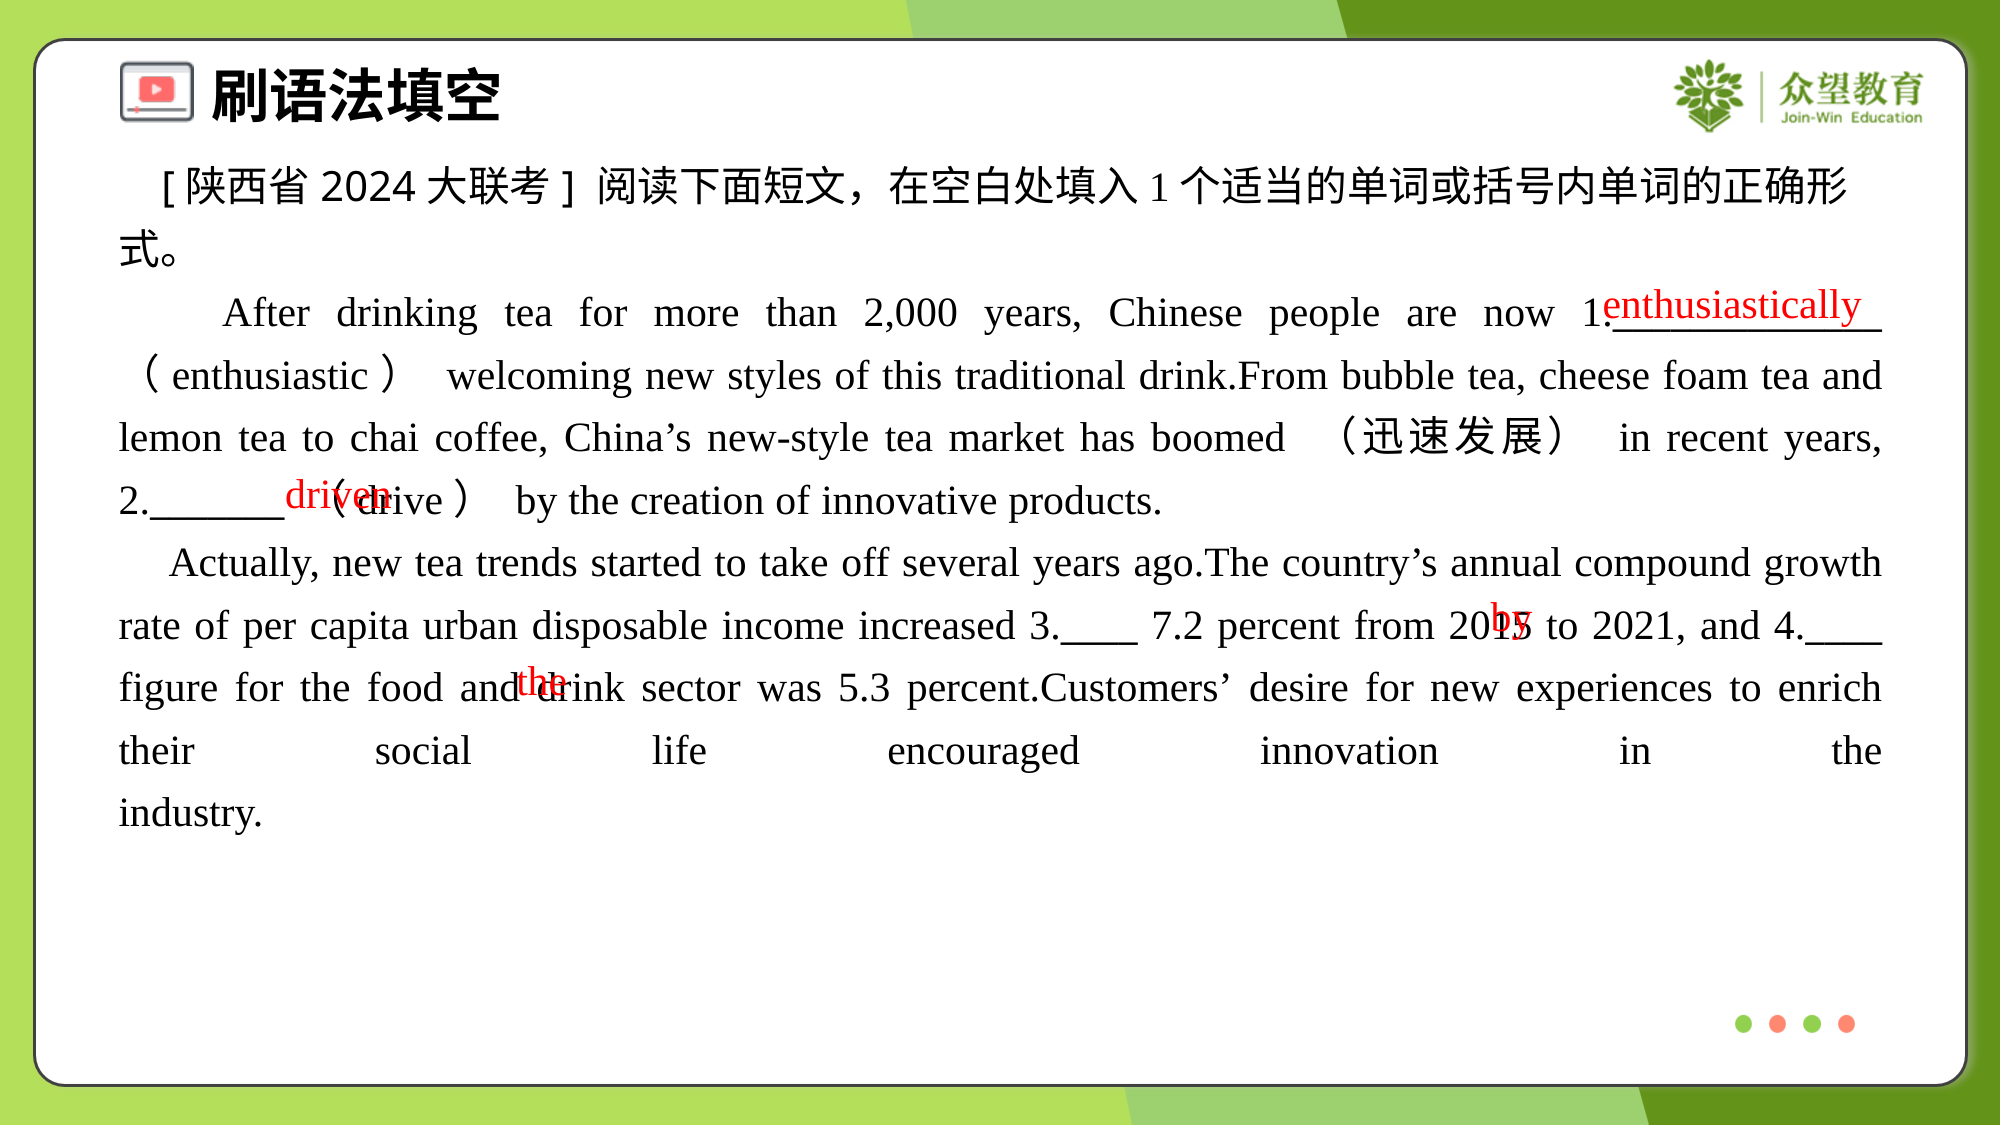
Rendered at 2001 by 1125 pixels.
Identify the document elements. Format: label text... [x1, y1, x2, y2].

text_box driven [280, 453, 397, 512]
text_box [陕西省2024大联考] 阅读下面短文，在空白处填入1个适当的单词或括号内单词的正确形式。 After drinking tea for more than 2,000 years, Chinese people are now 1.______________ （enthusiastic） welcoming new styles of this traditional drink.From bubble tea, cheese foam tea and lemon tea to chai coffee, China’s new-style tea market has boomed （迅速发展） in recent years, 2._______ （drive） by the creation of innovative products. Actually, new tea trends started to take off several years ago.The country’s annual compound growth rate of per capita urban disposable income increased 3.____ 7.2 percent from 2015 to 2021, and 4.____ figure for the food and drink sector was 5.3 percent.Customers’ desire for new experiences to enrich their social life encouraged innovation in the industry.#1.2 [118, 147, 1883, 704]
text_box enthusiastically [1598, 264, 1867, 322]
text_box by [1486, 576, 1538, 635]
picture [0, 0, 2000, 1125]
text_box the [511, 641, 572, 699]
